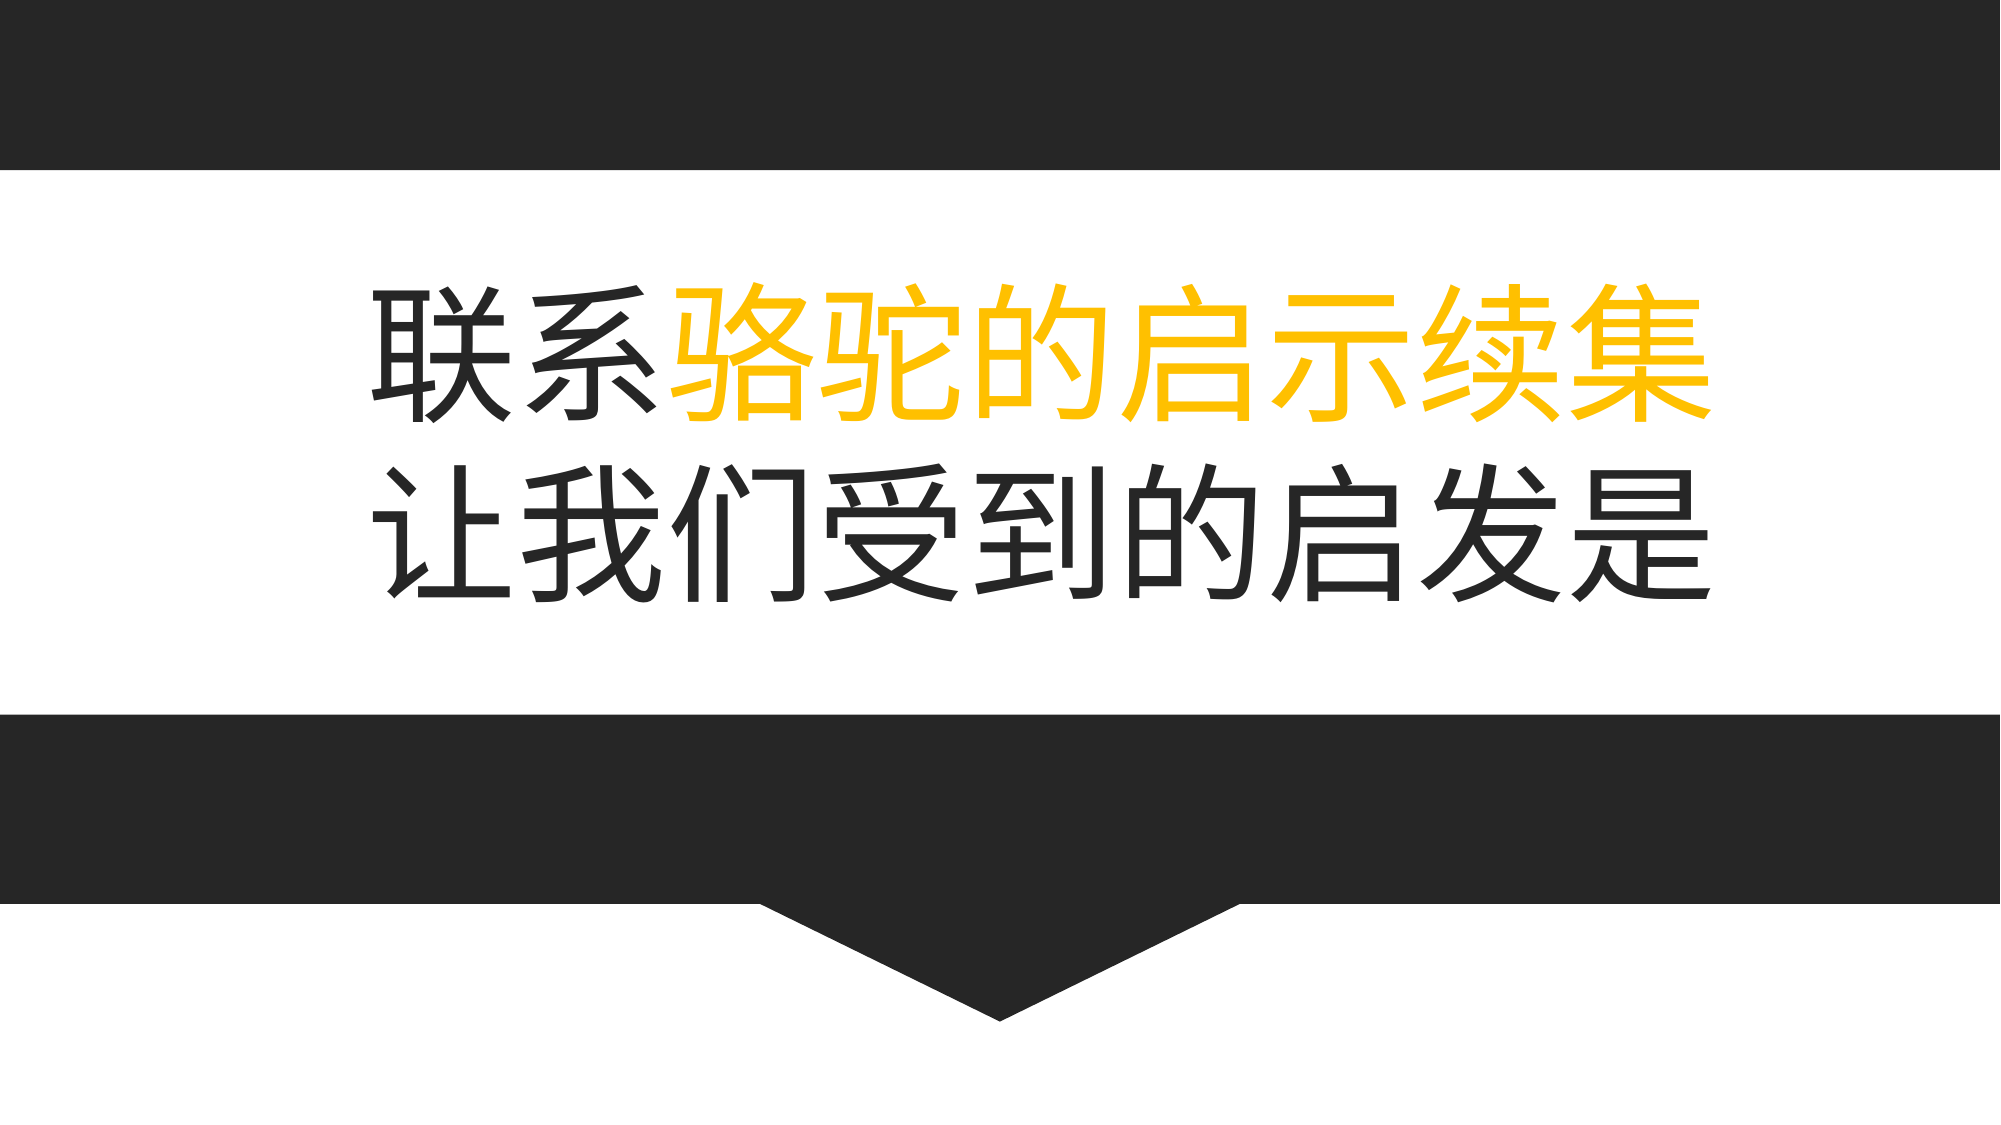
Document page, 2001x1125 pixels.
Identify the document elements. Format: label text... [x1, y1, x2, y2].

text_box [662, 855, 1337, 1023]
text_box 联系骆驼的启示续集 让我们受到的启发是 [351, 253, 1833, 628]
text_box [0, 714, 2000, 905]
text_box [0, 0, 2000, 171]
